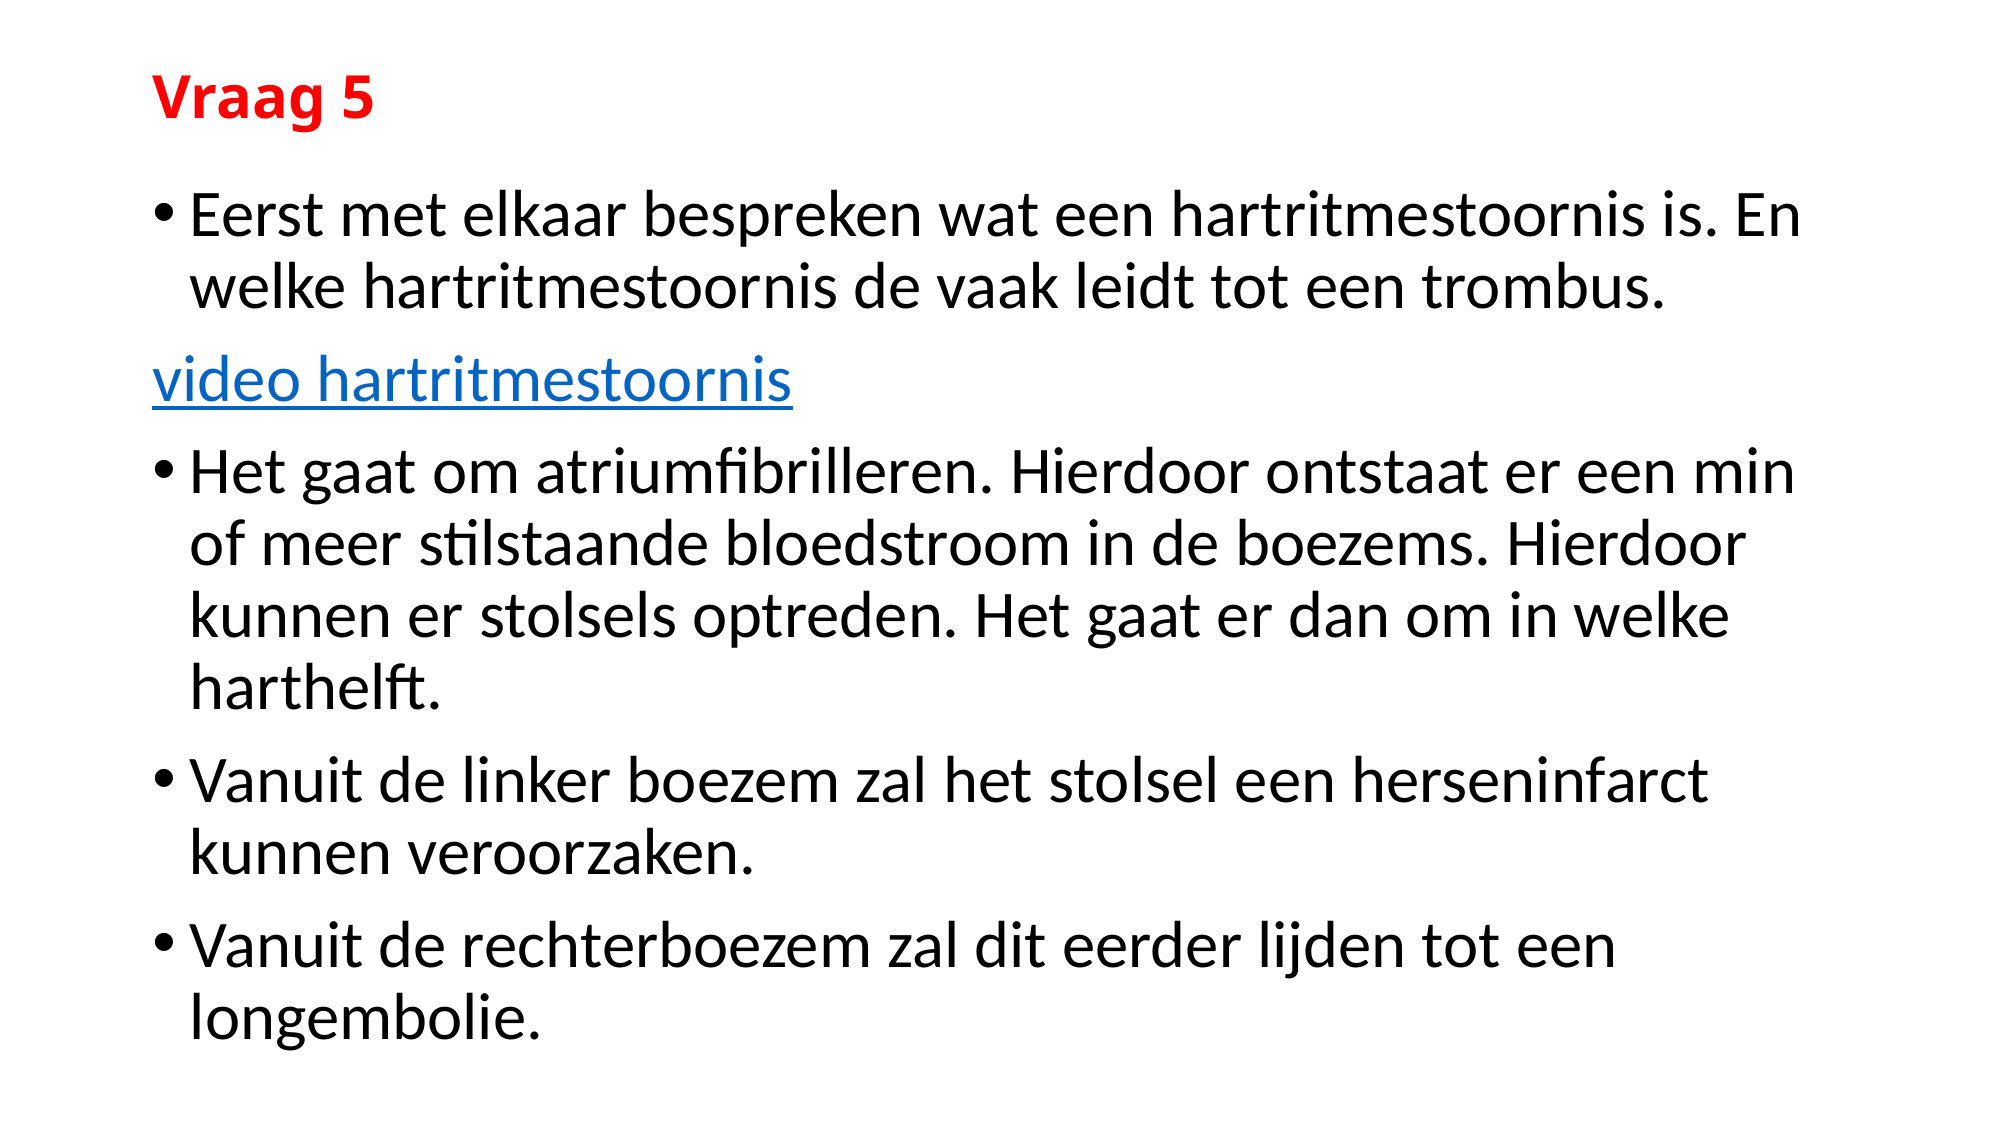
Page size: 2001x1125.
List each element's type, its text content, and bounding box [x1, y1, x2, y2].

list Eerst met elkaar bespreken wat een hartritmestoornis is. En welke hartritmestoornis de vaak leidt tot een trombus. video hartritmestoornis Het gaat om atriumfibrilleren. Hierdoor ontstaat er een min of meer stilstaande bloedstroom in de boezems. Hierdoor kunnen er stolsels optreden. Het gaat er dan om in welke harthelft. Vanuit de linker boezem zal het stolsel een herseninfarct kunnen veroorzaken. Vanuit de rechterboezem zal dit eerder lijden tot een longembolie. [137, 171, 1863, 1014]
title Vraag 5 [137, 59, 1863, 140]
